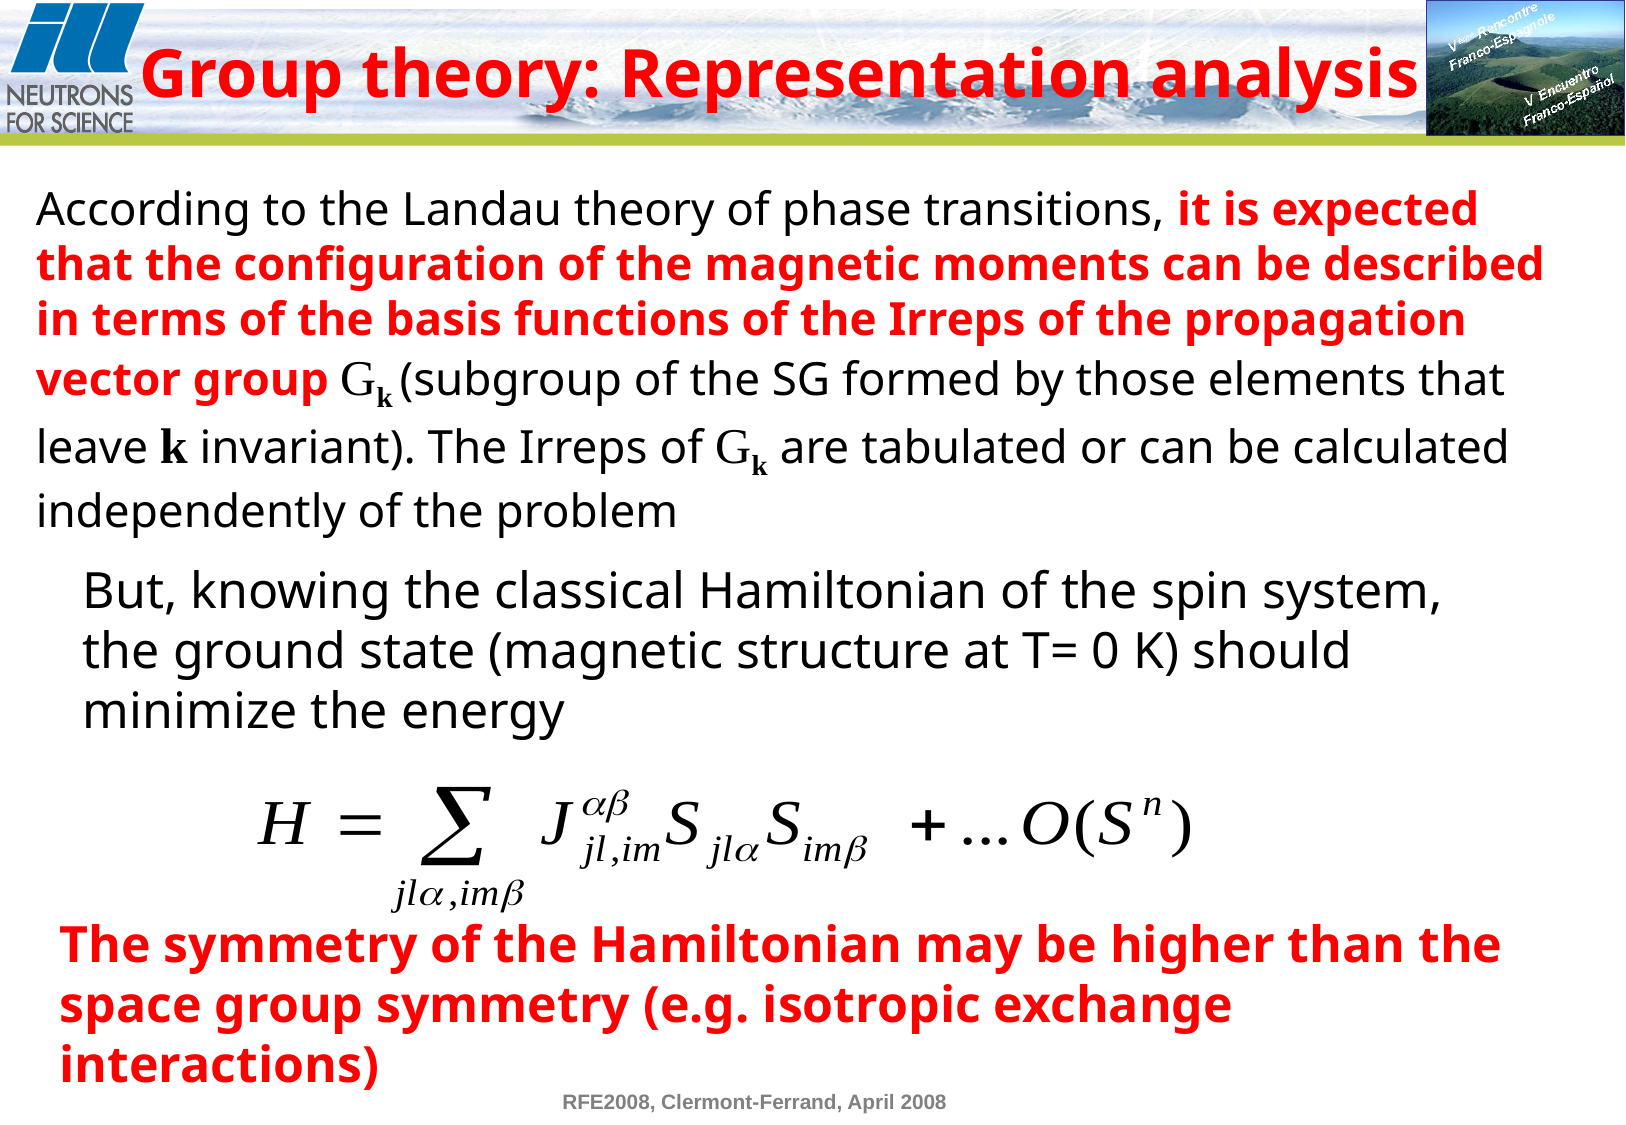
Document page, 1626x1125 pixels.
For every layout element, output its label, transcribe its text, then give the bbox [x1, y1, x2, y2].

text_box The symmetry of the Hamiltonian may be higher than the space group symmetry (e.g. isotropic exchange interactions) [44, 904, 1569, 1100]
title Group theory: Representation analysis [106, 21, 1454, 122]
text_box According to the Landau theory of phase transitions, it is expected that the configuration of the magnetic moments can be described in terms of the basis functions of the Irreps of the propagation vector group Gk (subgroup of the SG formed by those elements that leave k invariant). The Irreps of Gk are tabulated or can be calculated independently of the problem [21, 172, 1590, 544]
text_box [67, 550, 1510, 925]
picture [0, 0, 1625, 136]
